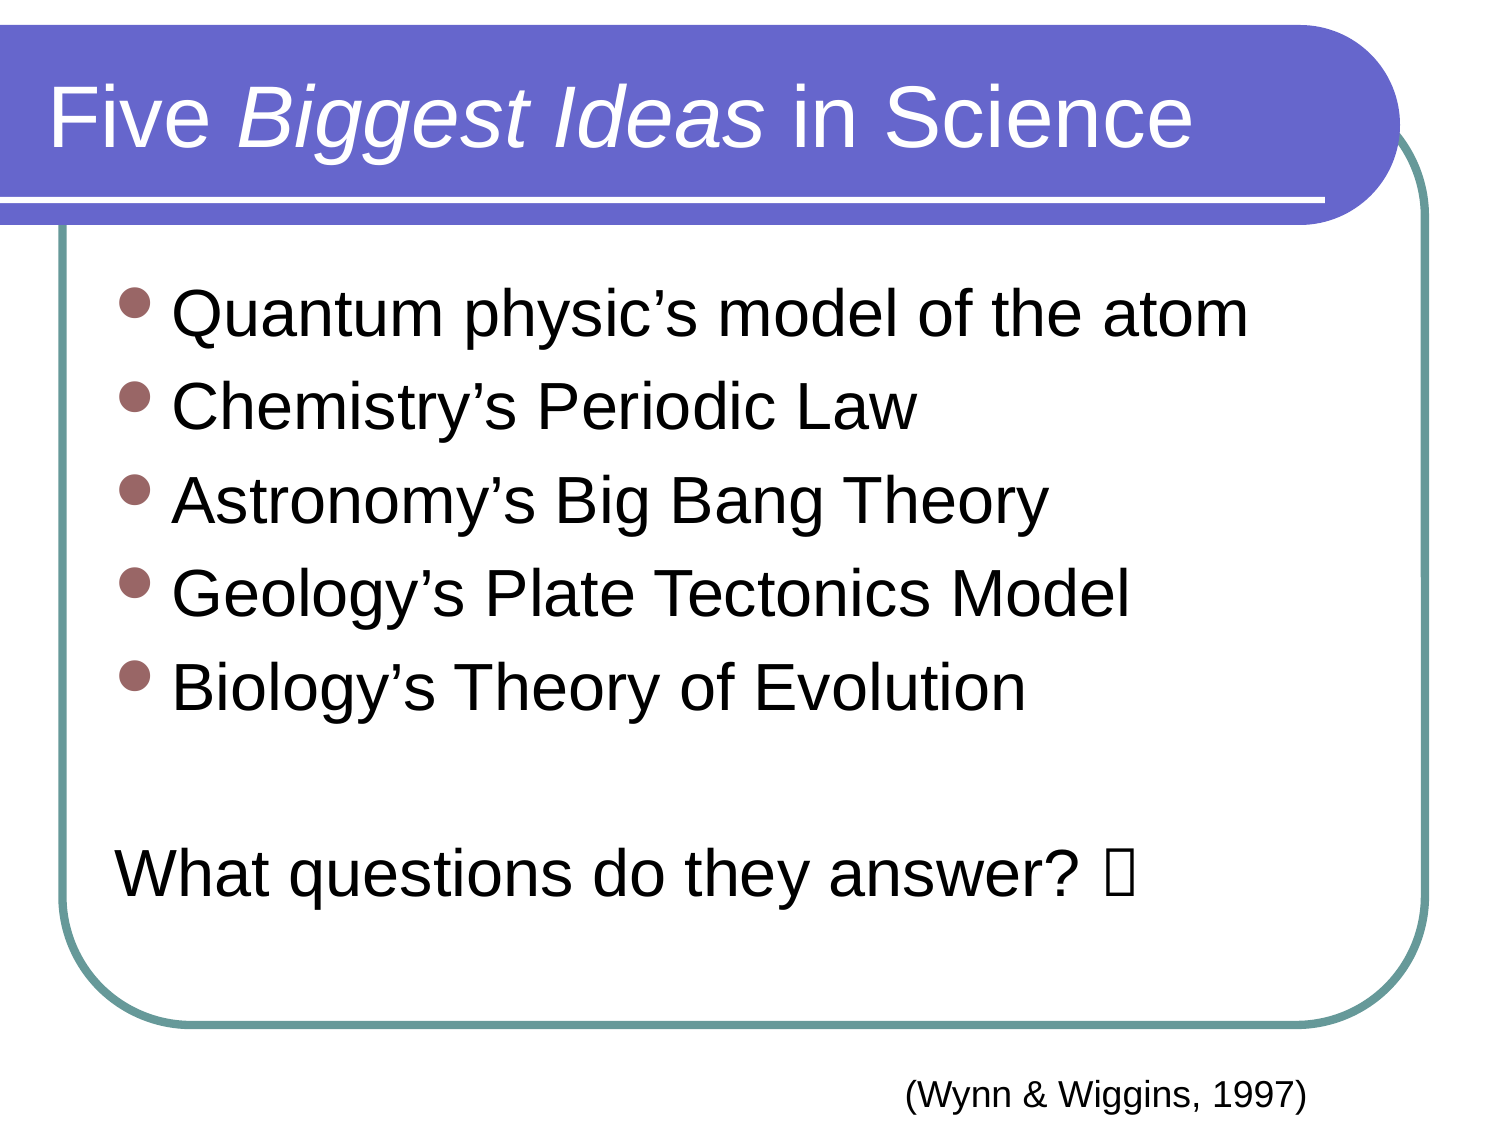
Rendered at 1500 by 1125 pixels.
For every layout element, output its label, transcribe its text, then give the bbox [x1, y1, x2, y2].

title Five Biggest Ideas in Science [31, 37, 1348, 188]
text_box (Wynn & Wiggins, 1997) [774, 1062, 1438, 1123]
list Quantum physic’s model of the atom Chemistry’s Periodic Law Astronomy’s Big Bang Theory Geology’s Plate Tectonics Model Biology’s Theory of Evolution What questions do they answer?  [99, 262, 1401, 988]
